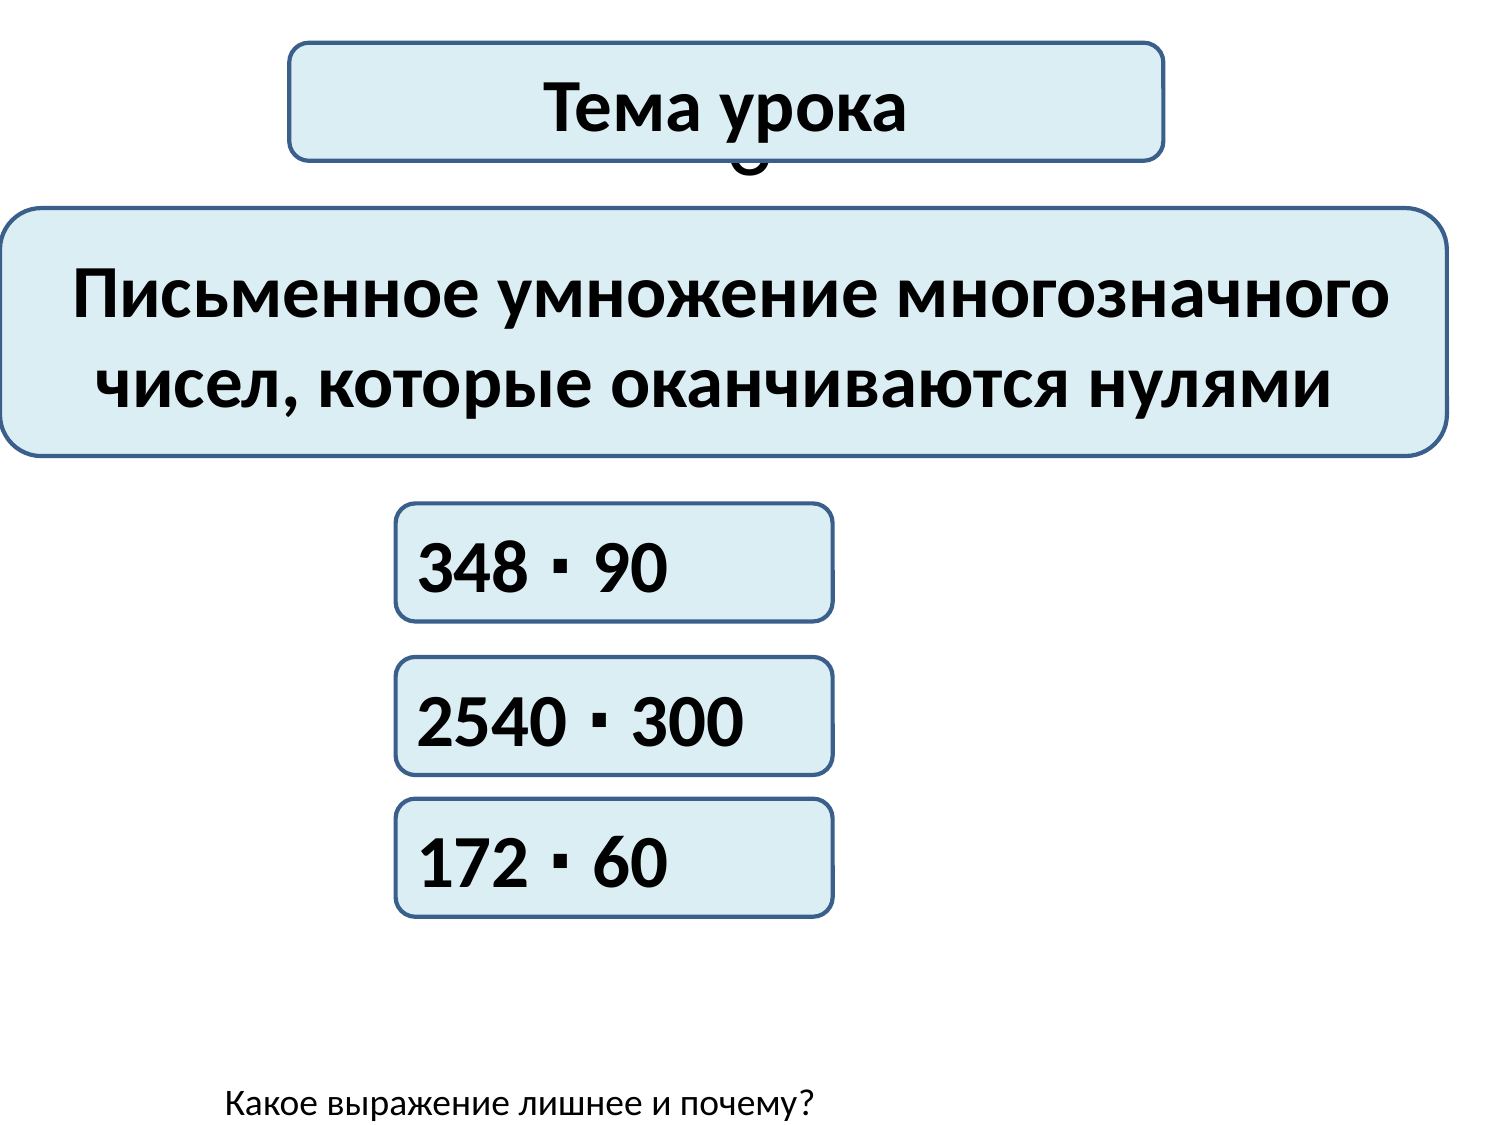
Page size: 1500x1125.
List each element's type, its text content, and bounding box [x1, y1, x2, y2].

text_box 172 ∙ 60 [393, 796, 835, 919]
text_box 2540 ∙ 300 [393, 654, 835, 778]
text_box 348 ∙ 90 [393, 501, 835, 624]
text_box Тема урока [287, 40, 1166, 163]
text_box Письменное умножение многозначного чисел, которые оканчиваются нулями [0, 205, 1450, 459]
text_box Какое выражение лишнее и почему? [210, 1070, 831, 1125]
title 3 [75, 45, 1425, 210]
